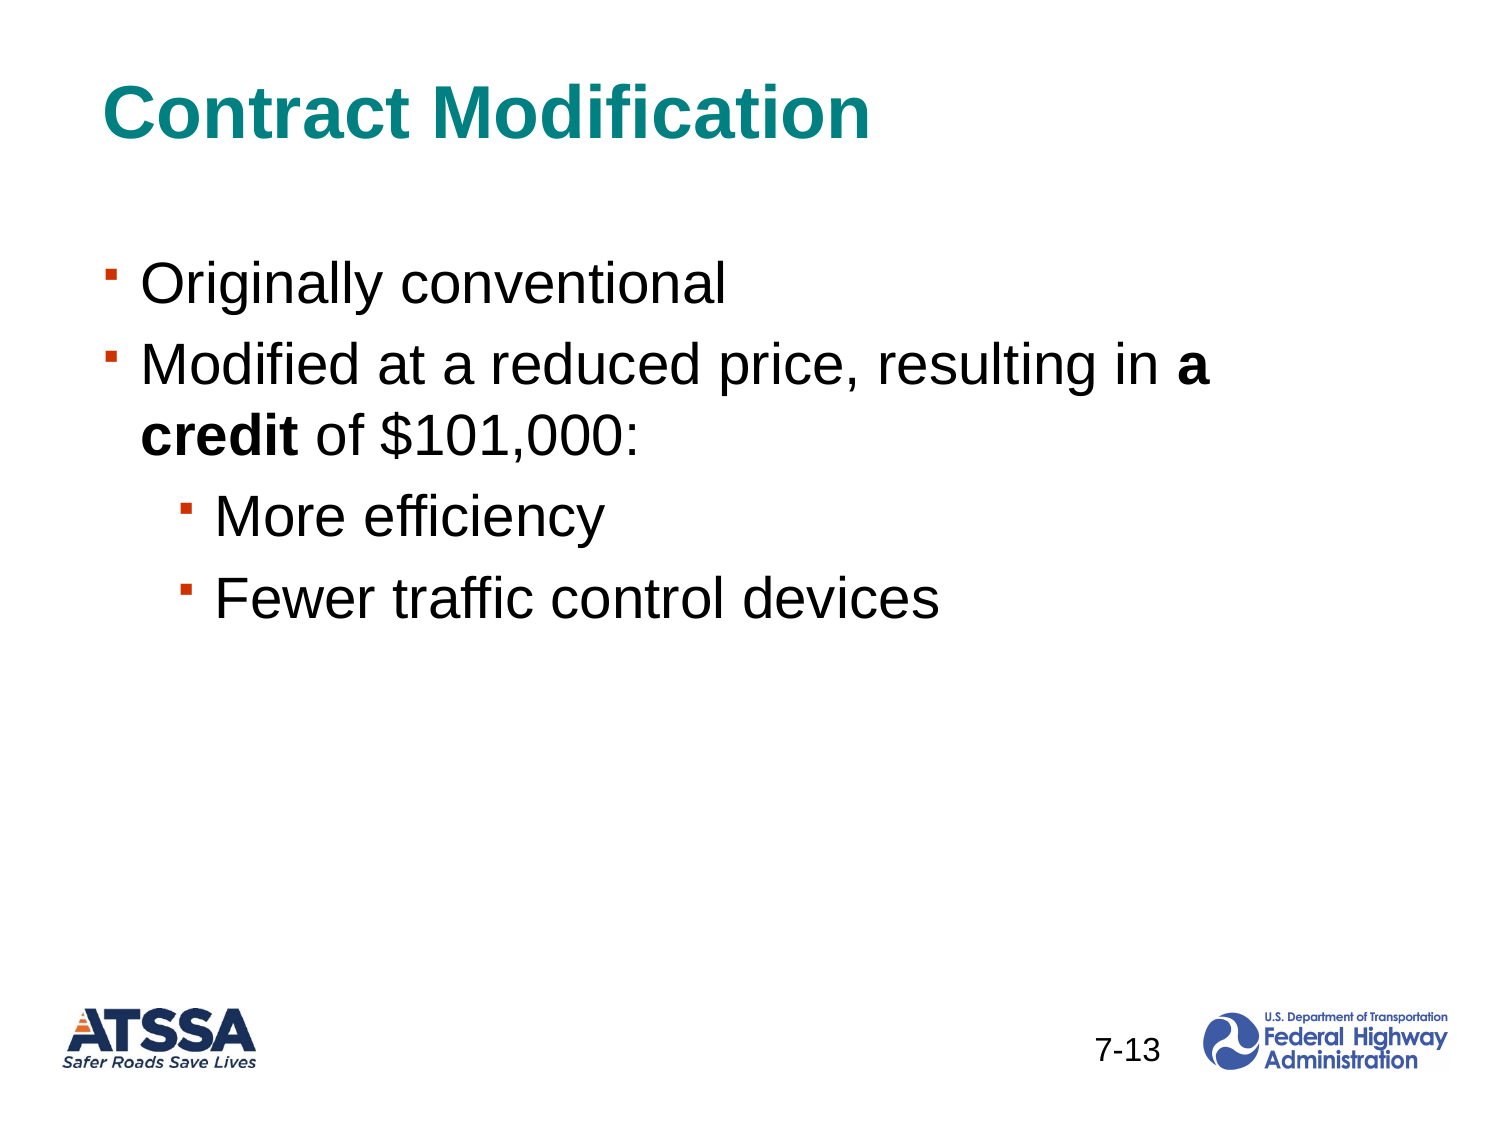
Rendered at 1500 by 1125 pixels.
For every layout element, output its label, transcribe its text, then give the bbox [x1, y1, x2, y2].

title Contract Modification [87, 0, 1500, 218]
picture [62, 1008, 256, 1068]
list Originally conventional Modified at a reduced price, resulting in a credit of $101,000: More efficiency Fewer traffic control devices [87, 237, 1226, 951]
picture [1200, 1008, 1450, 1072]
